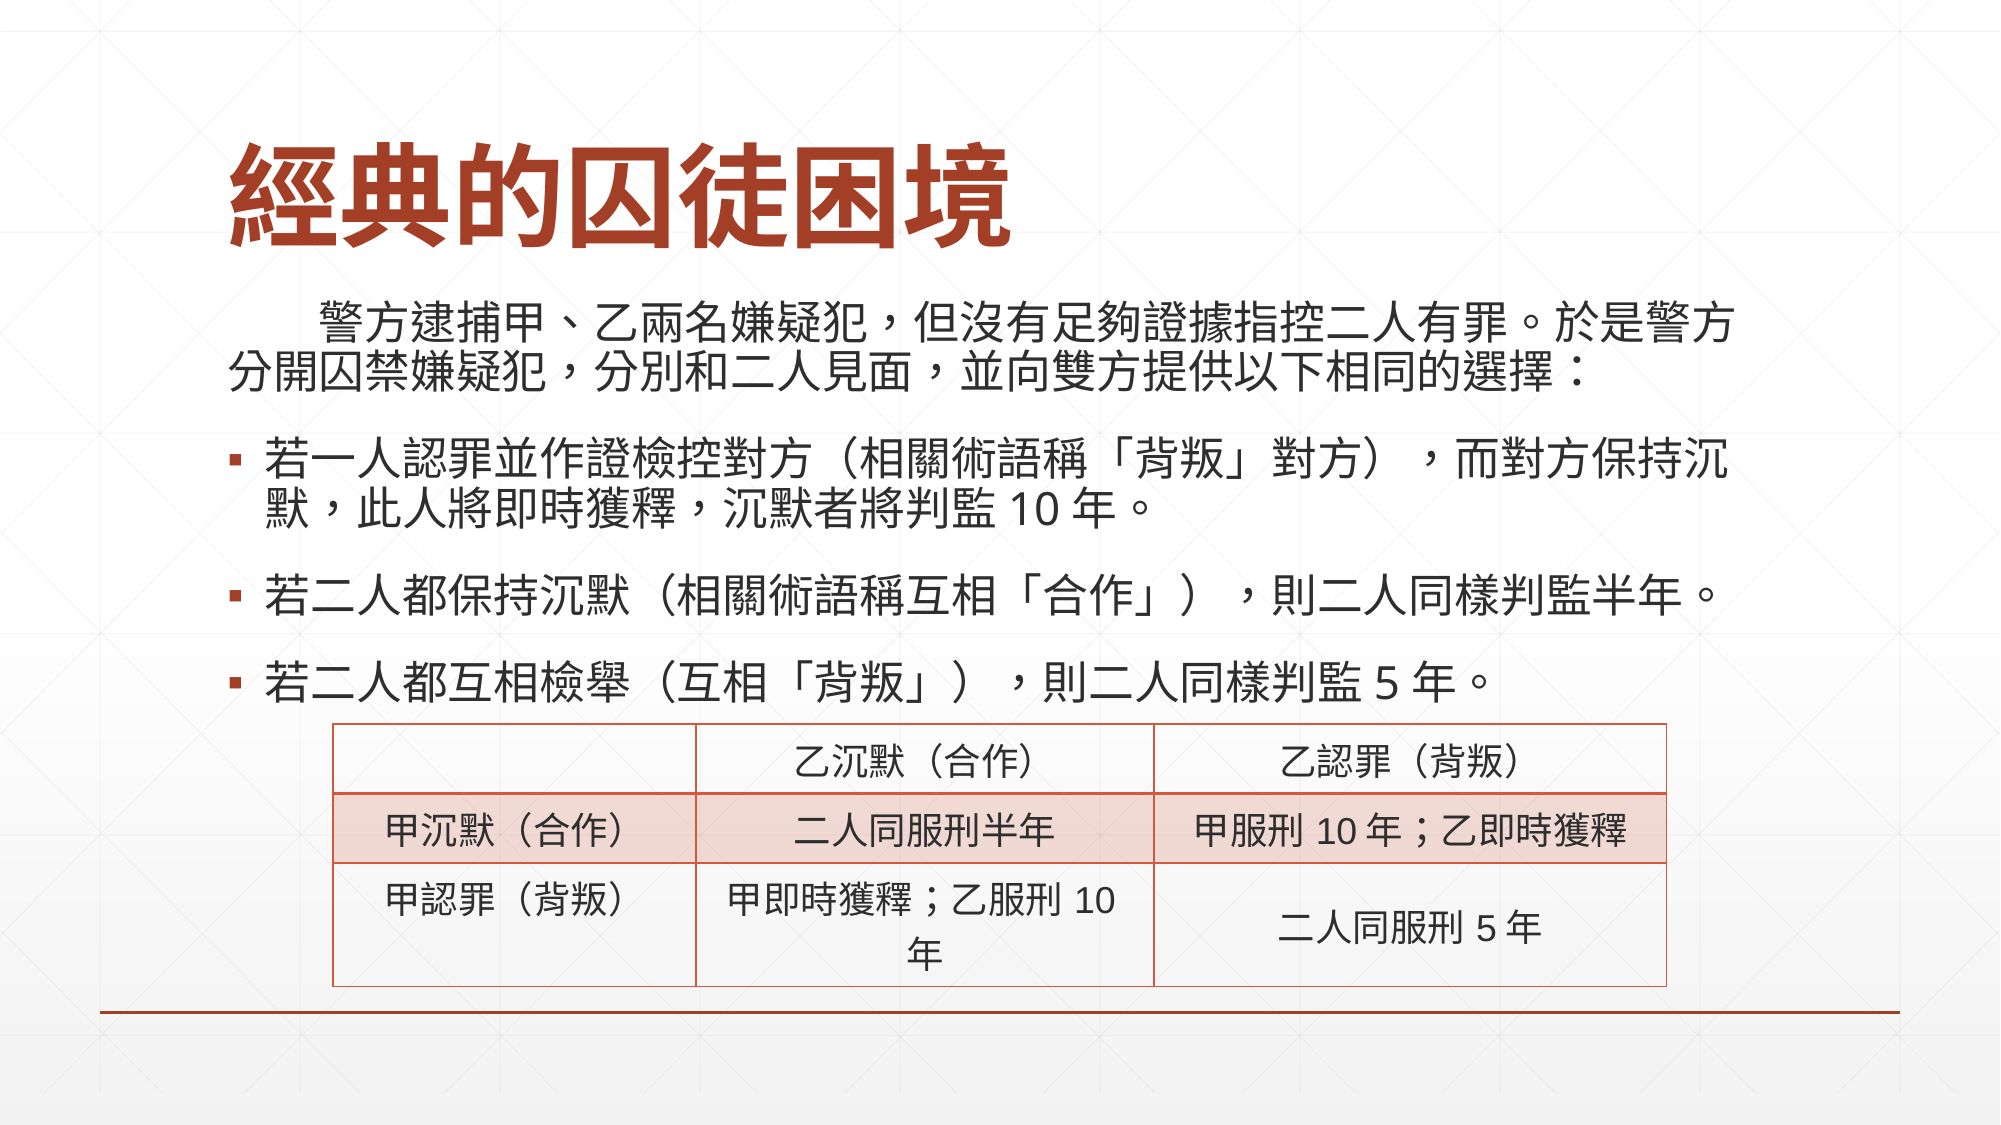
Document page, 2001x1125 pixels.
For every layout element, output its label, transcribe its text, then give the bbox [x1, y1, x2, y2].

table_cell 甲服刑10年；乙即時獲釋 [1155, 795, 1666, 862]
table_cell 二人同服刑半年 [697, 795, 1153, 862]
table_header [334, 725, 695, 792]
title 經典的囚徒困境 [212, 82, 1788, 271]
table_header 乙認罪（背叛） [1155, 725, 1666, 792]
table_header 乙沉默（合作） [697, 725, 1153, 792]
table_cell 甲即時獲釋；乙服刑10年 [697, 864, 1153, 986]
list 警方逮捕甲、乙兩名嫌疑犯，但沒有足夠證據指控二人有罪。於是警方分開囚禁嫌疑犯，分別和二人見面，並向雙方提供以下相同的選擇： 若一人認罪並作證檢控對方（相關術語稱「背叛」對方），而對方保持沉默，此人將即時獲釋，沉默者將判監10年。 若二人都保持沉默（相關術語稱互相「合作」），則二人同樣判監半年。 若二人都互相檢舉（互相「背叛」），則二人同樣判監5年。 [212, 292, 1788, 713]
table_cell 甲沉默（合作） [334, 795, 695, 862]
table_cell 二人同服刑5年 [1155, 864, 1666, 986]
table_cell 甲認罪（背叛） [334, 864, 695, 986]
